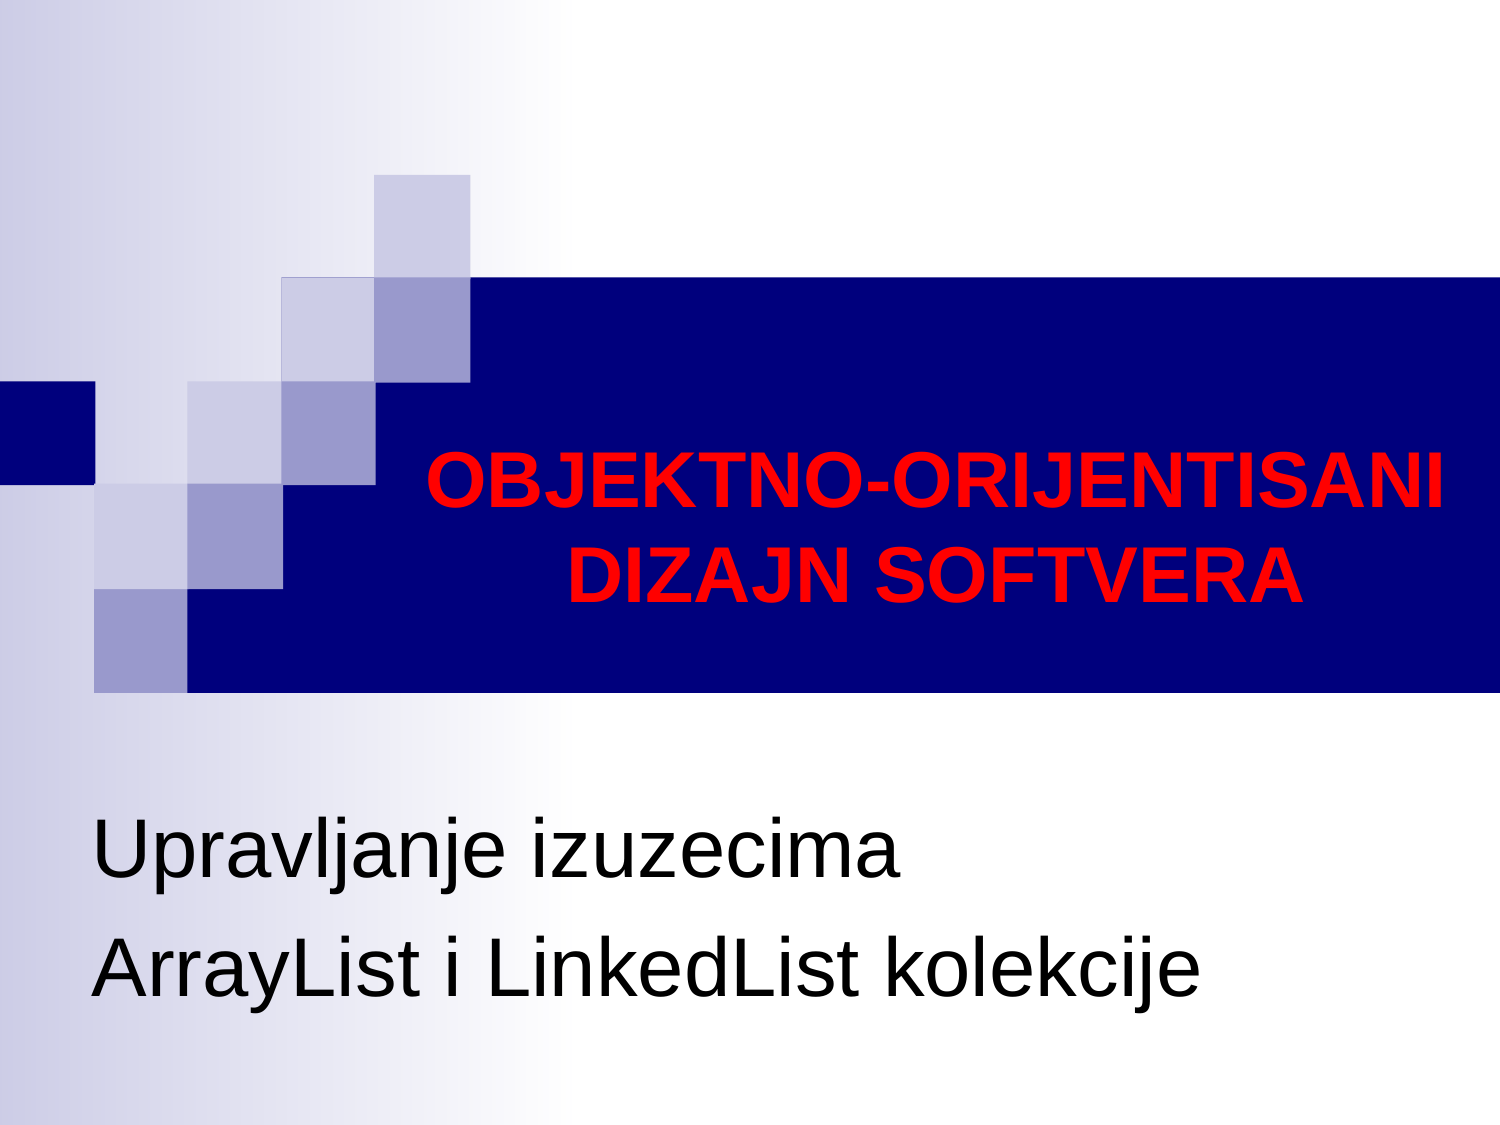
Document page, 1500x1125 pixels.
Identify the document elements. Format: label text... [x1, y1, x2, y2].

subtitle Upravljanje izuzecima ArrayList i LinkedList kolekcije [76, 786, 1388, 1000]
title OBJEKTNO-ORIJENTISANI DIZAJN SOFTVERA [377, 341, 1495, 705]
